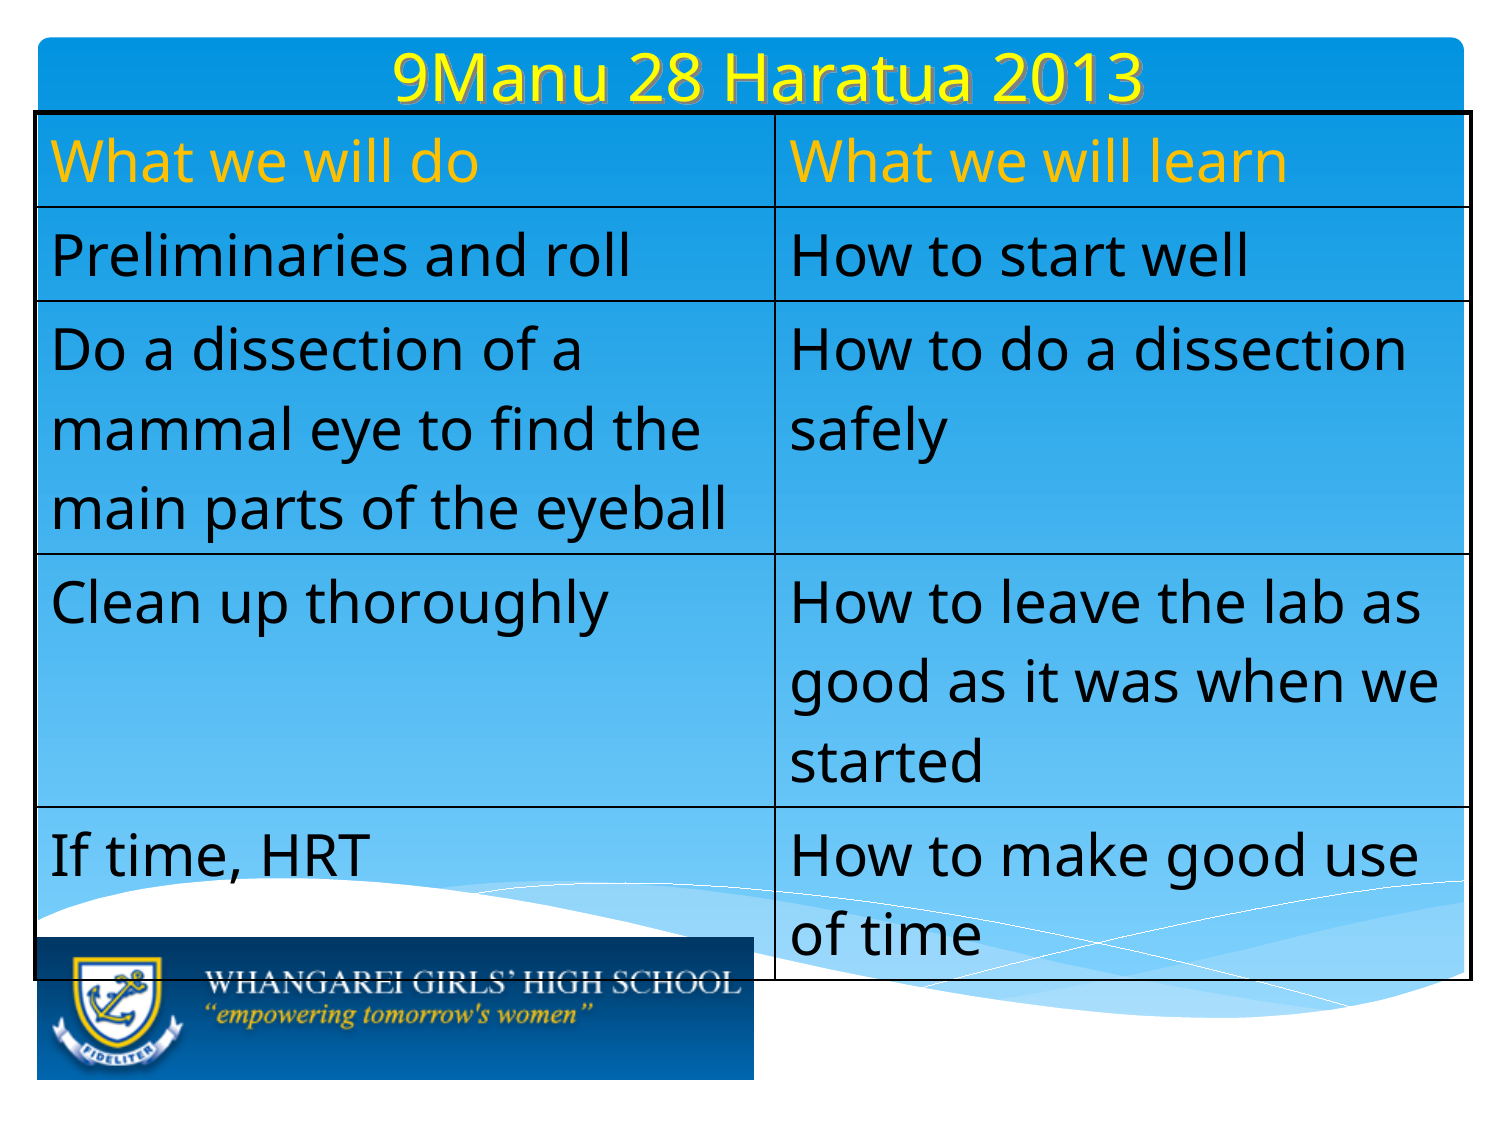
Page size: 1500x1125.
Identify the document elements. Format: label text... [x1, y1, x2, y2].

table_cell How to leave the lab as good as it was when we started [776, 555, 1469, 806]
table_cell If time, HRT [37, 808, 774, 979]
table_cell Preliminaries and roll [37, 208, 774, 300]
table_cell How to do a dissection safely [776, 302, 1469, 553]
text_box 9Manu 28 Haratua 2013 [162, 24, 1375, 110]
table_header What we will do [37, 115, 774, 206]
table_header What we will learn [776, 115, 1469, 206]
picture [37, 937, 754, 1080]
table_cell How to make good use of time [776, 808, 1469, 979]
table_cell How to start well [776, 208, 1469, 300]
table_cell Do a dissection of a mammal eye to find the main parts of the eyeball [37, 302, 774, 553]
table_cell Clean up thoroughly [37, 555, 774, 806]
